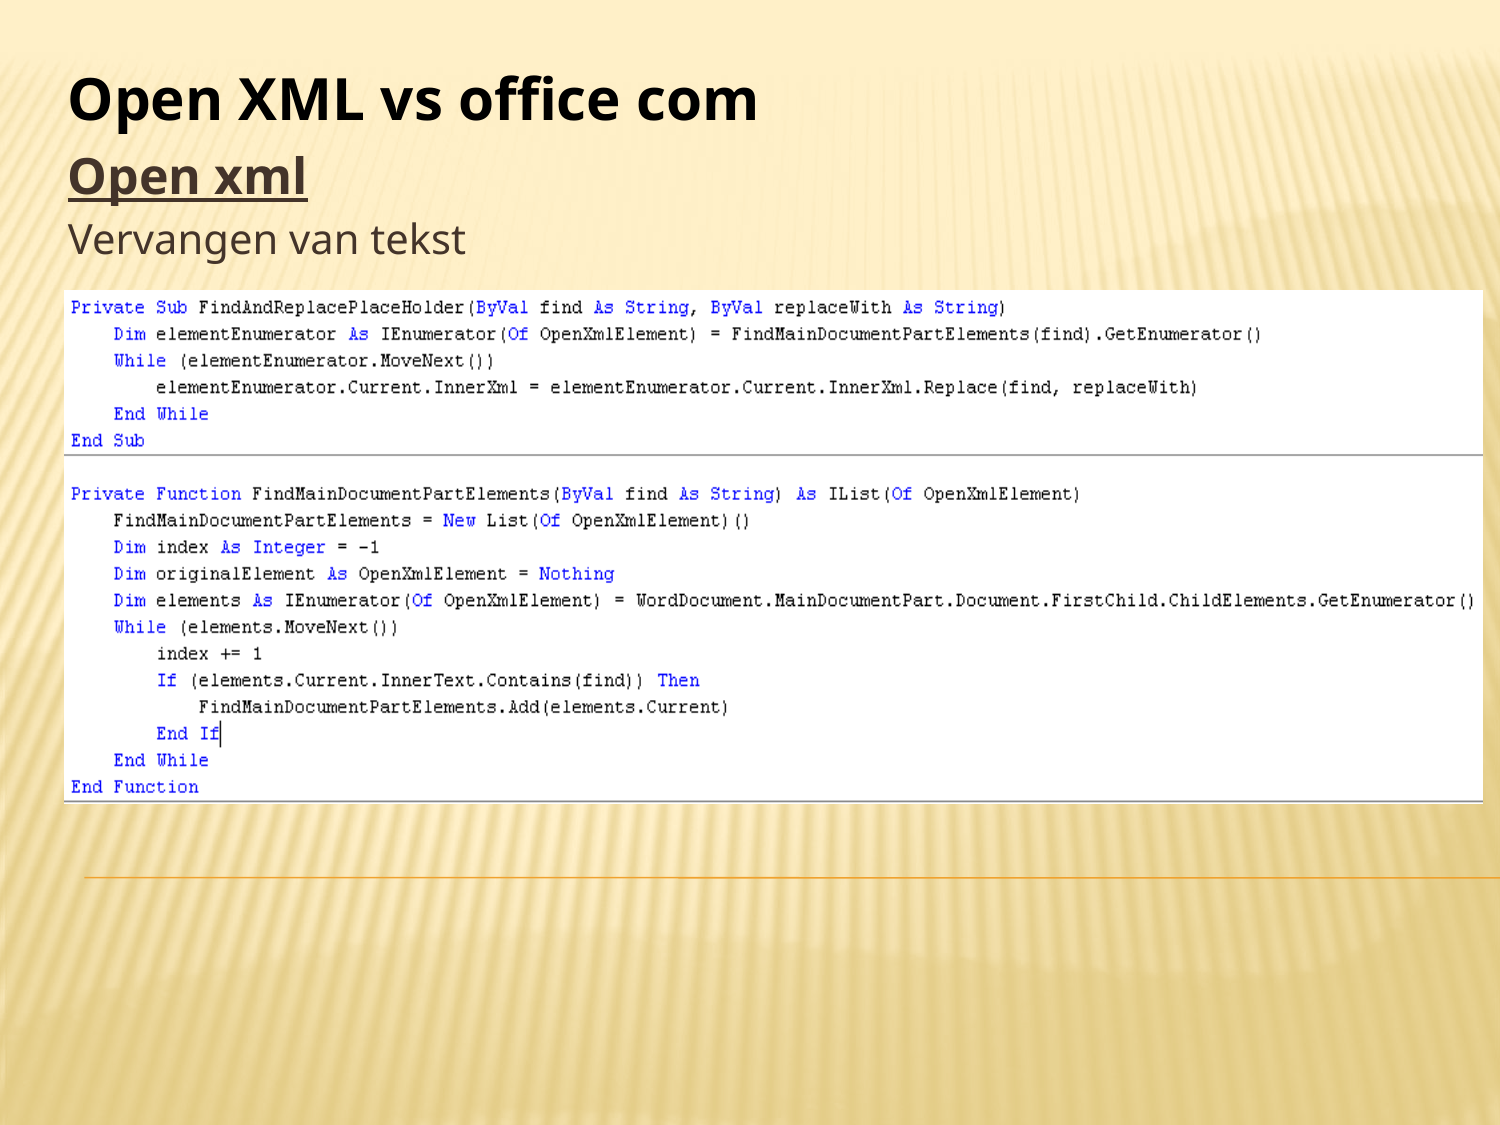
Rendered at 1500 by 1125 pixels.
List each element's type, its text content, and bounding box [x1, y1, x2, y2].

text_box Open XML vs office com [53, 54, 1447, 140]
picture [64, 290, 1483, 804]
subtitle Open xml Vervangen van tekst [53, 137, 1459, 740]
